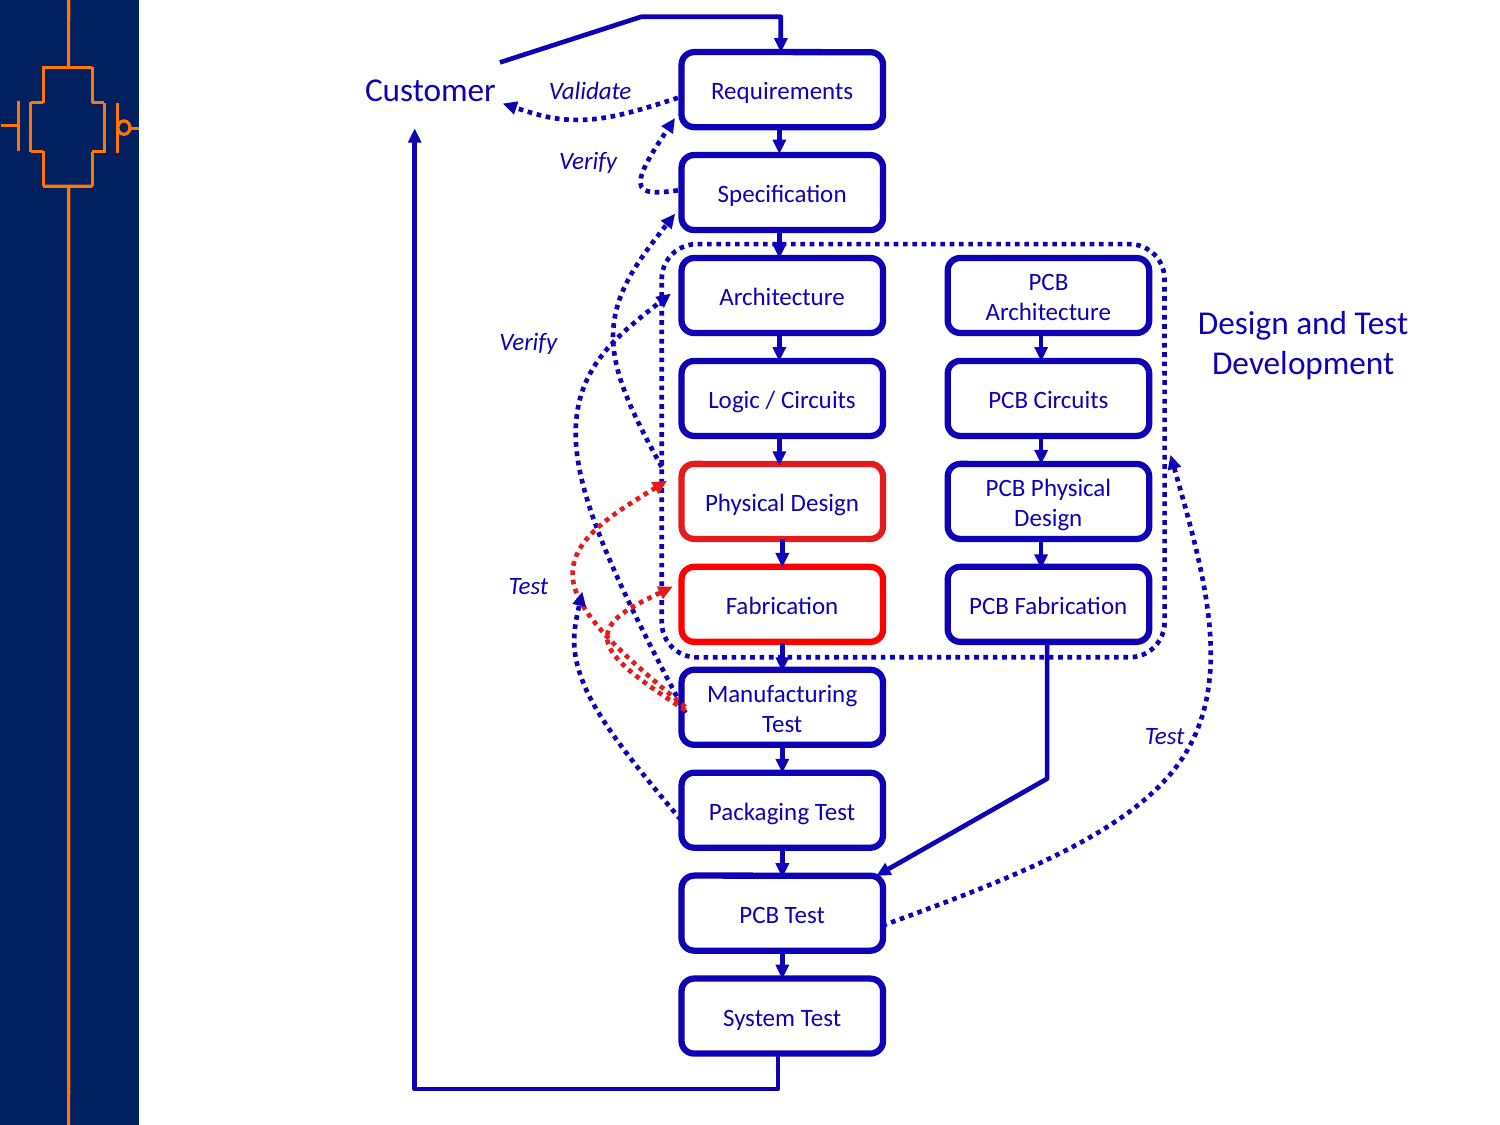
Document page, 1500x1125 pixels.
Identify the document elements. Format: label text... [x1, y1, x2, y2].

text_box [773, 125, 786, 154]
text_box [408, 128, 779, 1090]
text_box Manufacturing Test [680, 668, 885, 747]
text_box Requirements [680, 50, 885, 129]
text_box [776, 849, 789, 878]
text_box [671, 242, 1166, 659]
text_box [776, 950, 789, 979]
text_box Validate [504, 69, 677, 110]
text_box [572, 480, 683, 678]
text_box Design and Test Development [1163, 302, 1444, 380]
text_box System Test [749, 977, 885, 1055]
text_box [572, 591, 682, 821]
text_box [612, 213, 675, 339]
text_box [522, 110, 639, 122]
text_box [499, 15, 788, 64]
text_box Verify [442, 319, 615, 361]
text_box [876, 658, 1045, 876]
text_box [776, 744, 789, 773]
text_box [881, 455, 1213, 927]
text_box [776, 658, 789, 672]
text_box Verify [502, 139, 675, 180]
text_box Test [442, 564, 615, 605]
text_box [639, 118, 679, 194]
text_box Specification [680, 153, 885, 232]
text_box Customer [342, 49, 518, 127]
text_box Test [1078, 714, 1251, 755]
text_box [574, 293, 685, 691]
text_box [605, 586, 686, 712]
text_box PCB Test [708, 874, 885, 952]
text_box Packaging Test [680, 771, 885, 850]
